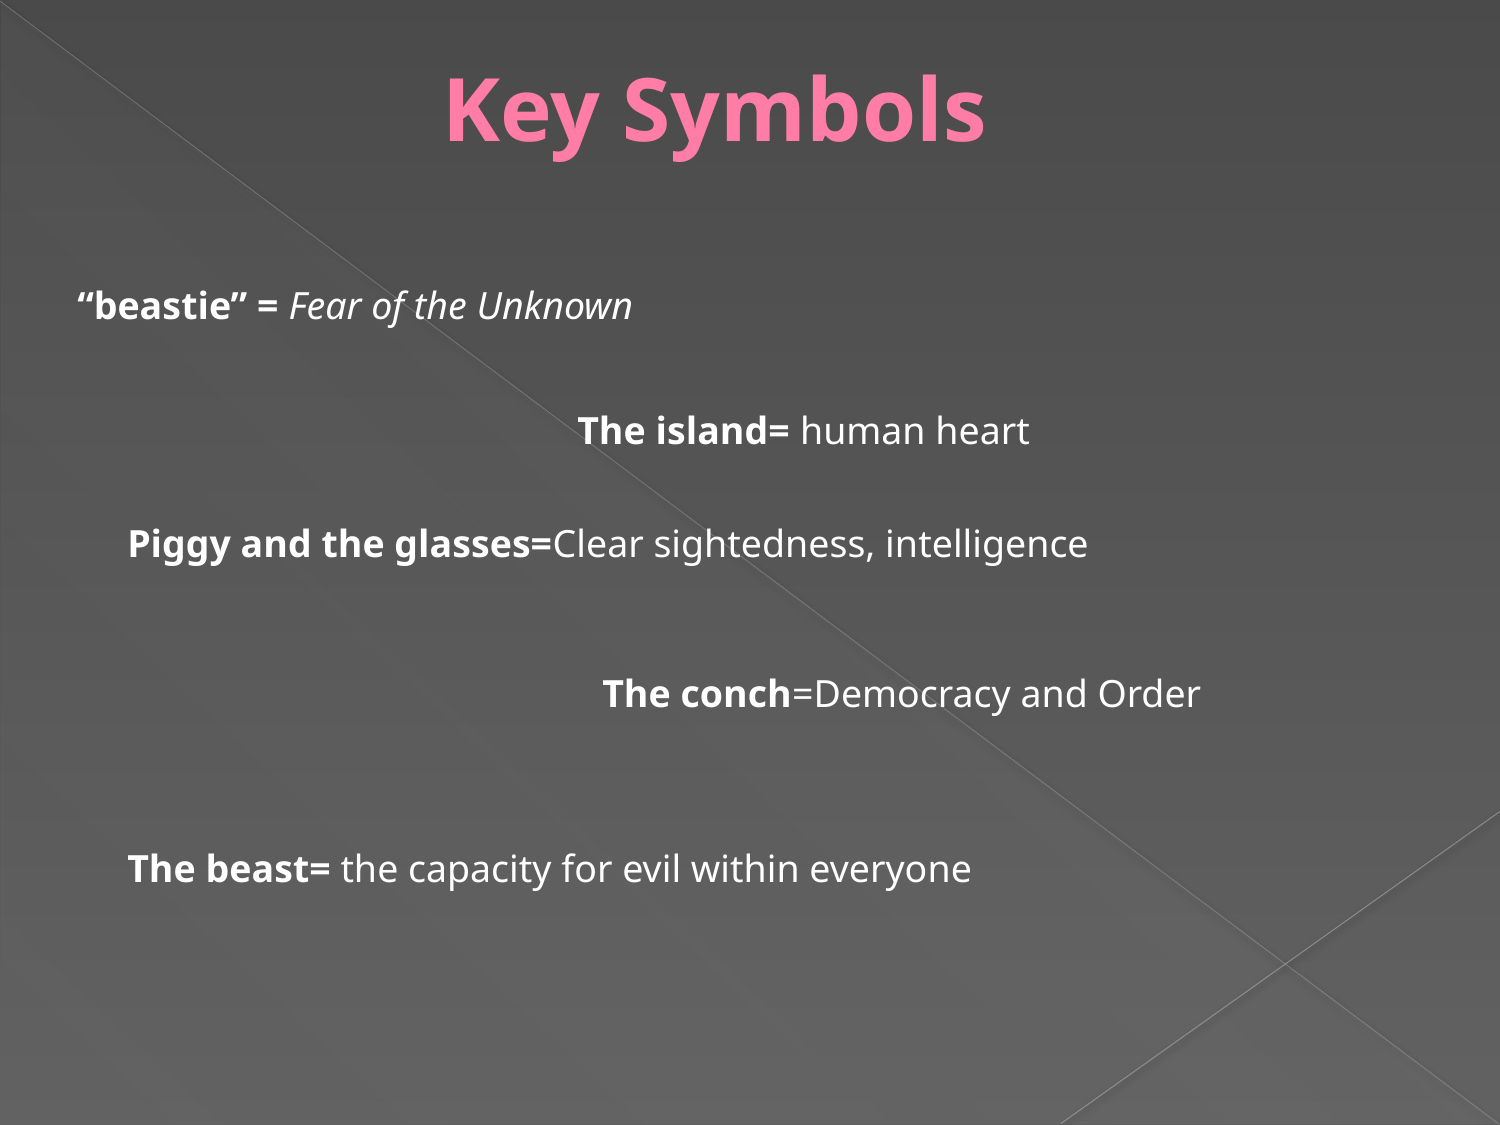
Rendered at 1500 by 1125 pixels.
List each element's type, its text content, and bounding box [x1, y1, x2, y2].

title Key Symbols [75, 43, 1425, 274]
text_box The beast= the capacity for evil within everyone [112, 837, 1088, 898]
text_box “beastie” = Fear of the Unknown [62, 274, 713, 335]
text_box Piggy and the glasses=Clear sightedness, intelligence [112, 512, 1138, 573]
text_box The island= human heart [562, 399, 1275, 460]
text_box The conch=Democracy and Order [587, 662, 1388, 723]
